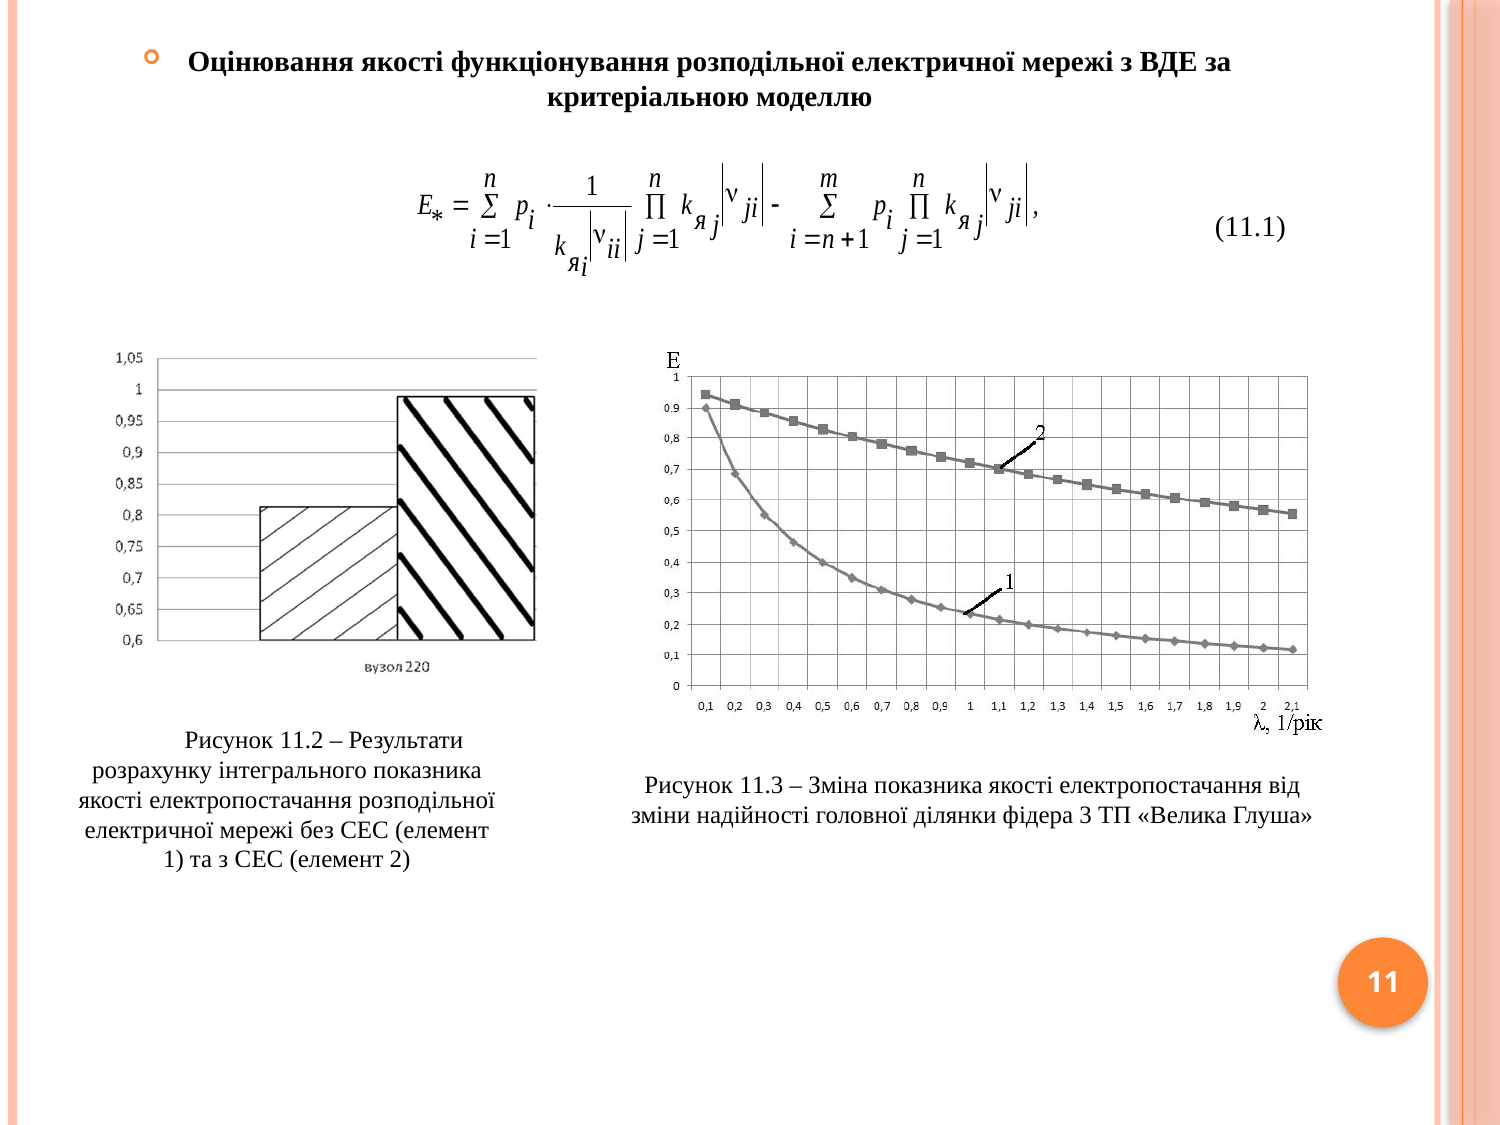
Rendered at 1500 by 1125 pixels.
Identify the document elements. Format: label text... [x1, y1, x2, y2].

slide_number 11 [1333, 940, 1434, 1027]
text_box [0, 0, 1500, 75]
list Оцінювання якості функціонування розподільної електричної мережі з ВДЕ за критеріальною моделлю [75, 75, 1300, 1062]
picture [655, 339, 1329, 739]
picture [110, 339, 552, 685]
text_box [412, 157, 1041, 282]
text_box Рисунок 11.3 – Зміна показника якості електропостачання від зміни надійності головної ділянки фідера 3 ТП «Велика Глуша» [597, 761, 1348, 837]
text_box Рисунок 11.2 – Результати розрахунку інтегрального показника якості електропостачання розподільної електричної мережі без СЕС (елемент 1) та з СЕС (елемент 2) [58, 715, 516, 881]
text_box (11.1) [1046, 164, 1301, 250]
